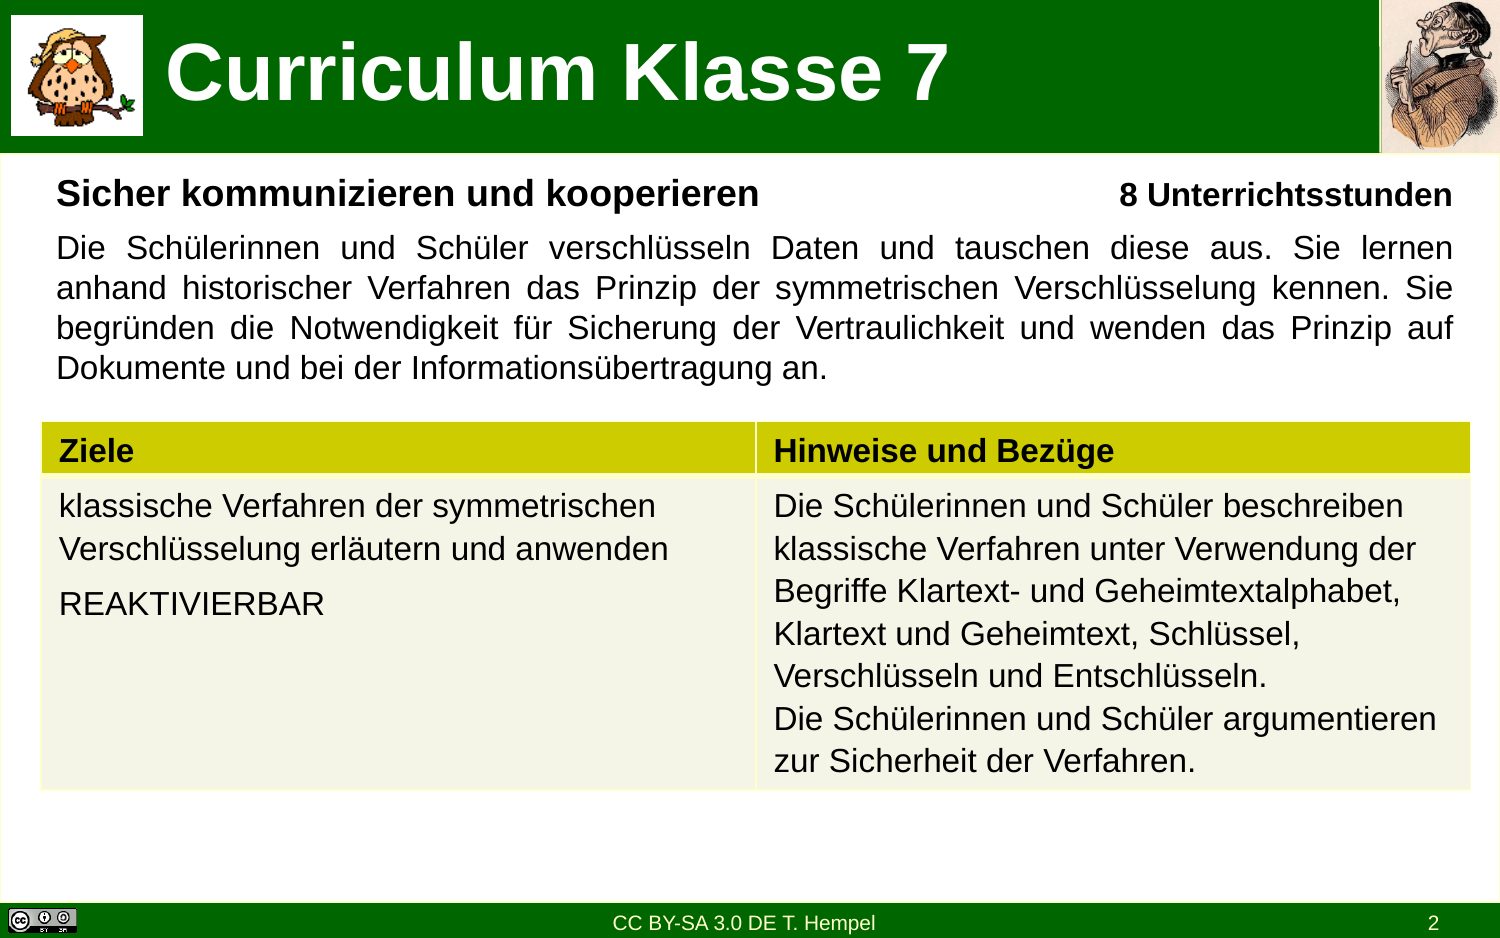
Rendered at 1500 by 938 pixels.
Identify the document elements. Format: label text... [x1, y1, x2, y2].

footer CC BY-SA 3.0 DE T. Hempel [419, 901, 1069, 927]
table_header Ziele [42, 422, 755, 473]
table_cell klassische Verfahren der symmetrischen Verschlüsselung erläutern und anwenden reaktivierbar [42, 479, 755, 789]
picture [8, 908, 77, 933]
title Curriculum Klasse 7 [150, 17, 1365, 125]
text_box Sicher kommunizieren und kooperieren 8 Unterrichtsstunden Die Schülerinnen und Schüler verschlüsseln Daten und tauschen diese aus. Sie lernen anhand historischer Verfahren das Prinzip der symmetrischen Verschlüsselung kennen. Sie begründen die Notwendigkeit für Sicherung der Vertraulichkeit und wenden das Prinzip auf Dokumente und bei der Informationsübertragung an. [41, 161, 1471, 394]
table_cell Die Schülerinnen und Schüler beschreiben klassische Verfahren unter Verwendung der Begriffe Klartext- und Geheimtextalphabet, Klartext und Geheimtext, Schlüssel, Verschlüsseln und Entschlüsseln. Die Schülerinnen und Schüler argumentieren zur Sicherheit der Verfahren. [757, 479, 1470, 789]
picture [11, 15, 143, 136]
slide_number 2 [1104, 901, 1455, 927]
table_header Hinweise und Bezüge [757, 422, 1470, 473]
picture [1381, 0, 1500, 153]
